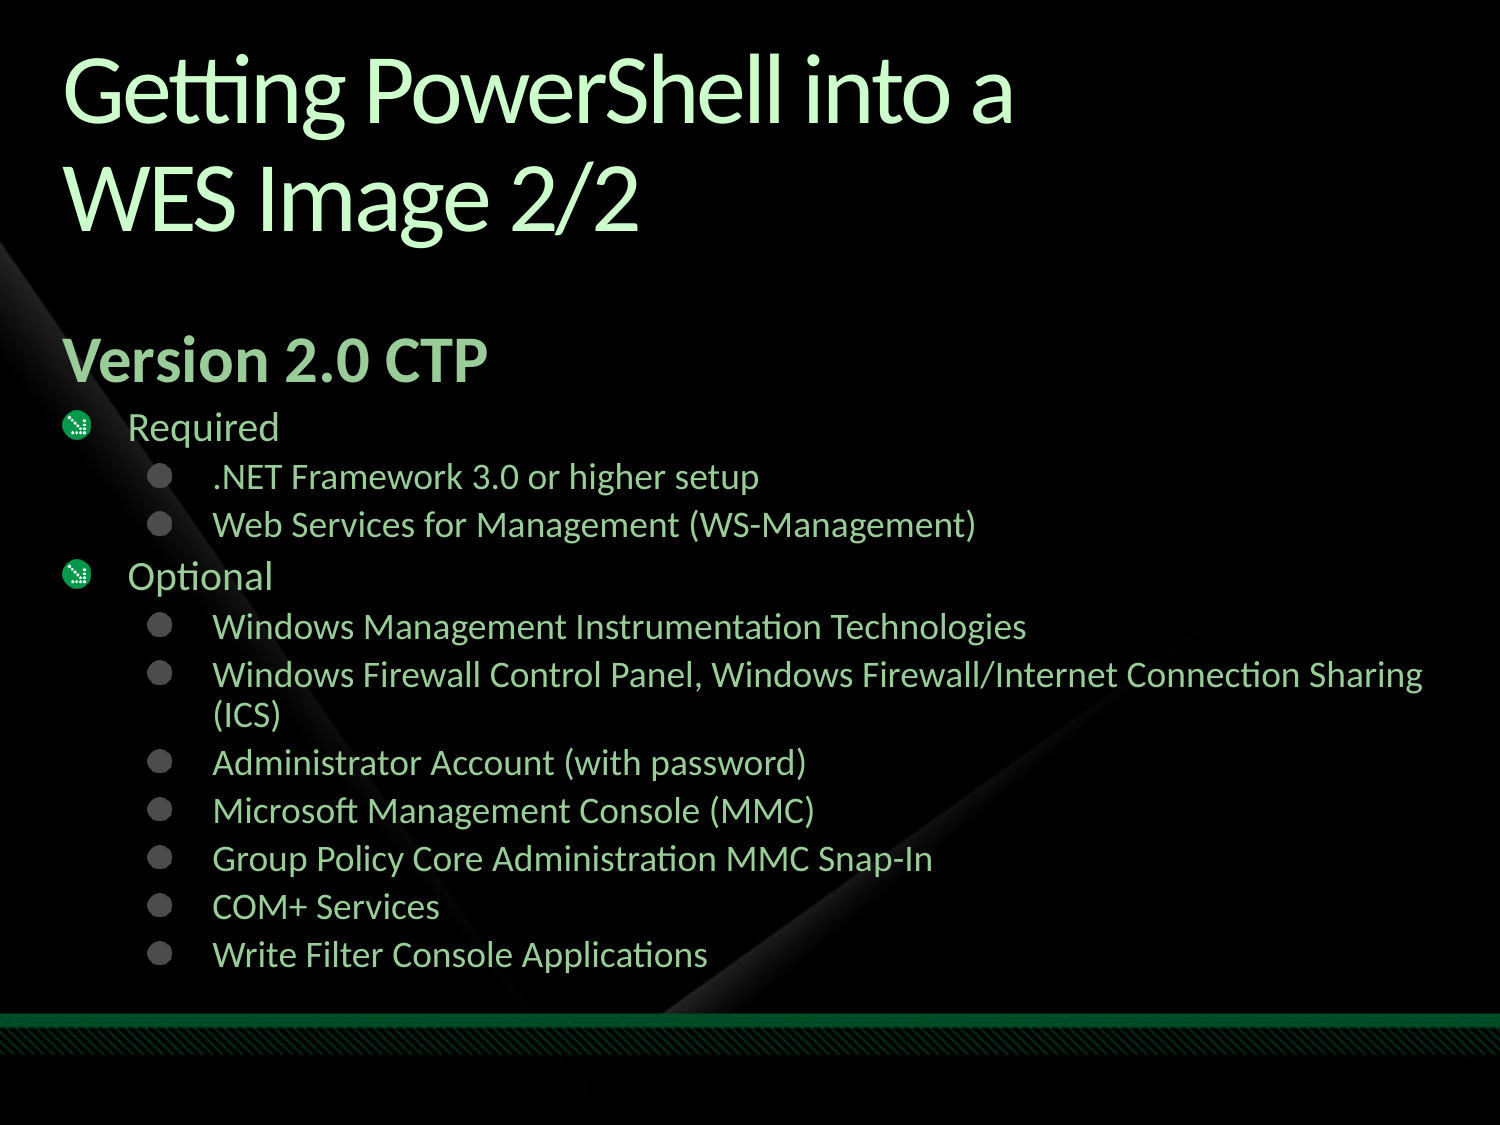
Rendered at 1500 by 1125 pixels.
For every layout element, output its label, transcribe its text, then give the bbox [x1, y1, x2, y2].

list Version 2.0 CTP Required .NET Framework 3.0 or higher setup Web Services for Management (WS-Management) Optional Windows Management Instrumentation Technologies Windows Firewall Control Panel, Windows Firewall/Internet Connection Sharing (ICS) Administrator Account (with password) Microsoft Management Console (MMC) Group Policy Core Administration MMC Snap-In COM+ Services Write Filter Console Applications [62, 231, 1438, 595]
title Getting PowerShell into a WES Image 2/2 [62, 37, 1438, 231]
picture [0, 0, 1500, 1125]
